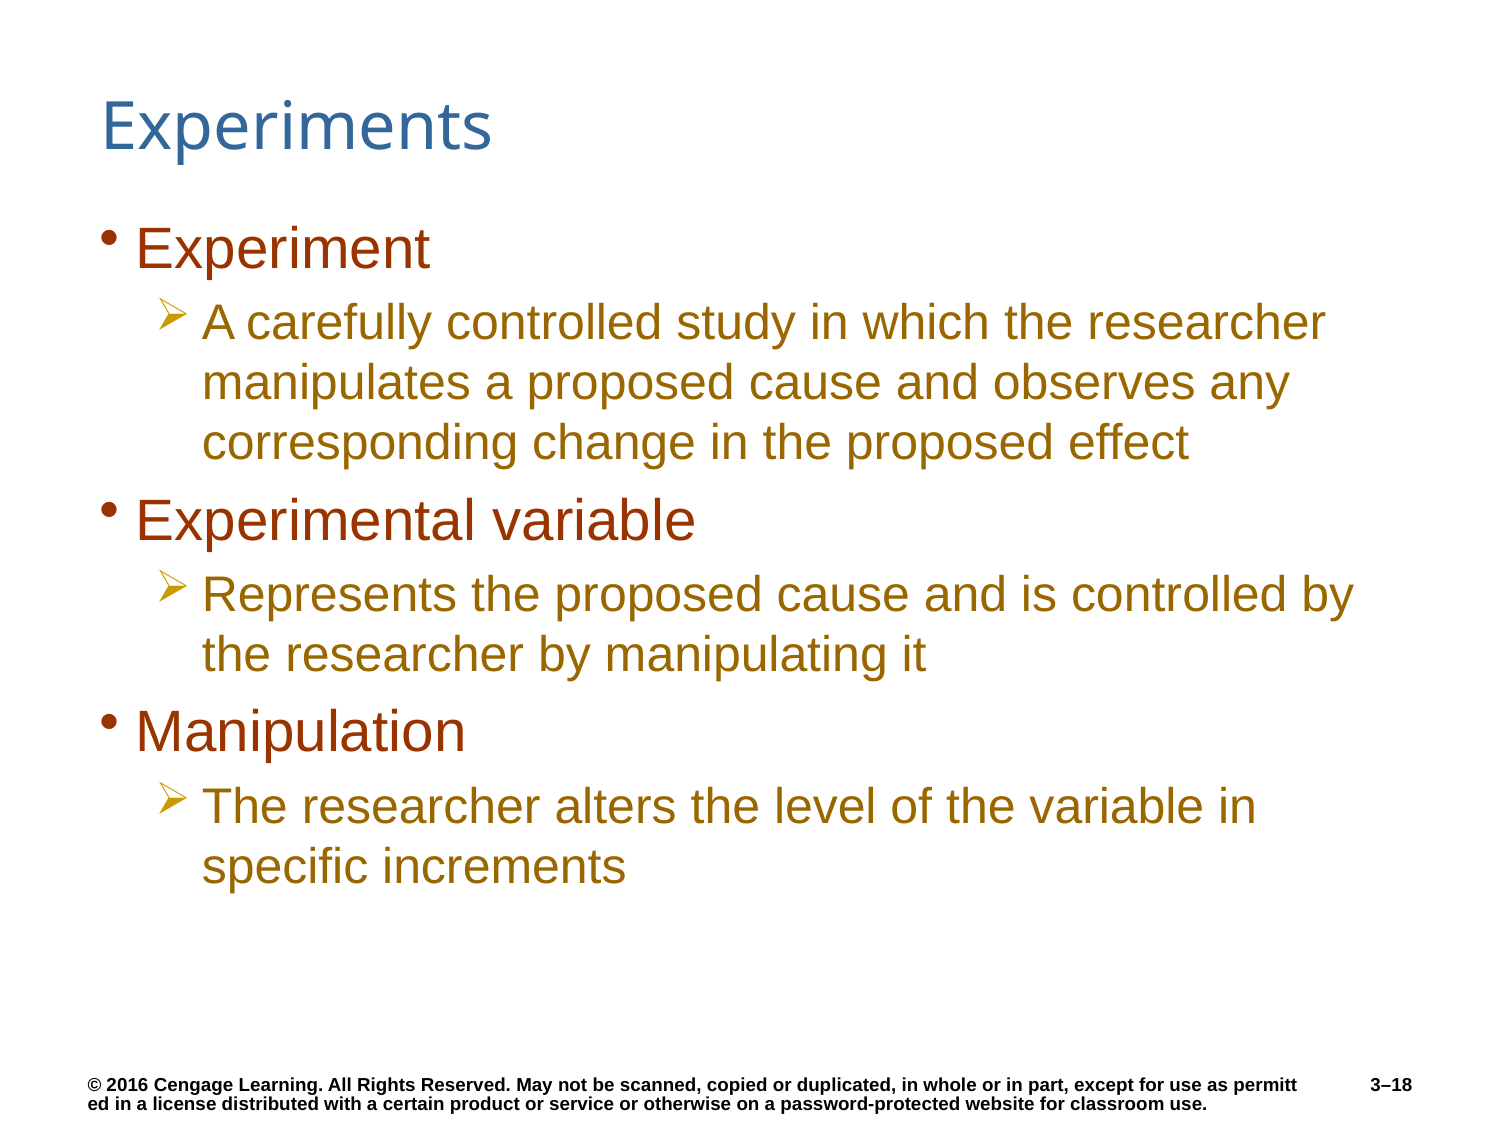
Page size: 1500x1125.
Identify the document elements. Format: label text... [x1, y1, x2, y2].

footer © 2016 Cengage Learning. All Rights Reserved. May not be scanned, copied or duplicated, in whole or in part, except for use as permitted in a license distributed with a certain product or service or otherwise on a password-protected website for classroom use. [87, 1057, 1050, 1103]
title Experiments [85, 75, 1411, 171]
list Experiment A carefully controlled study in which the researcher manipulates a proposed cause and observes any corresponding change in the proposed effect Experimental variable Represents the proposed cause and is controlled by the researcher by manipulating it Manipulation The researcher alters the level of the variable in specific increments [84, 202, 1414, 1013]
slide_number 3–18 [1050, 1042, 1413, 1103]
